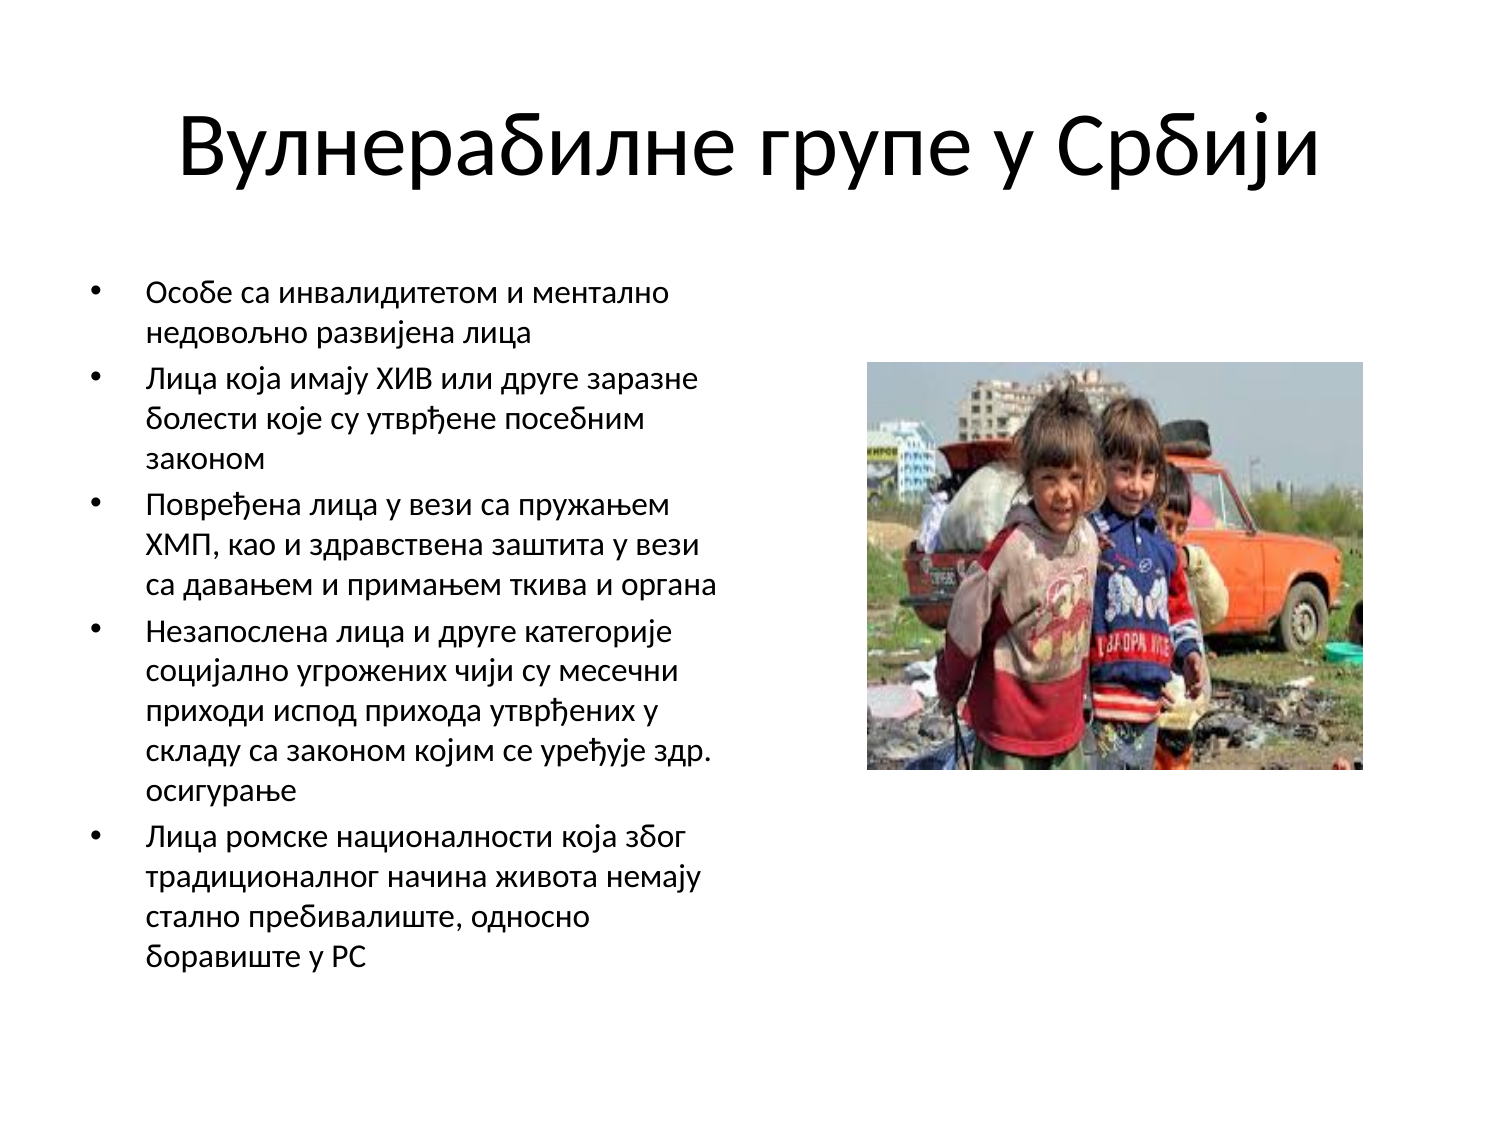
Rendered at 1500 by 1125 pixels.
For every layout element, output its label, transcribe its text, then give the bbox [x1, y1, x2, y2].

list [867, 362, 1363, 770]
title Вулнерабилне групе у Србији [75, 45, 1425, 233]
list Особе са инвалидитетом и ментално недовољно развијена лица Лица која имају ХИВ или друге заразне болести које су утврђене посебним законом Повређена лица у вези са пружањем ХМП, као и здравствена заштита у вези са давањем и примањем ткива и органа Незапослена лица и друге категорије социјално угрожених чији су месечни приходи испод прихода утврђених у складу са законом којим се уређује здр. осигурање Лица ромске националности која због традиционалног начина живота немају стално пребивалиште, односно боравиште у РС [75, 262, 738, 1005]
